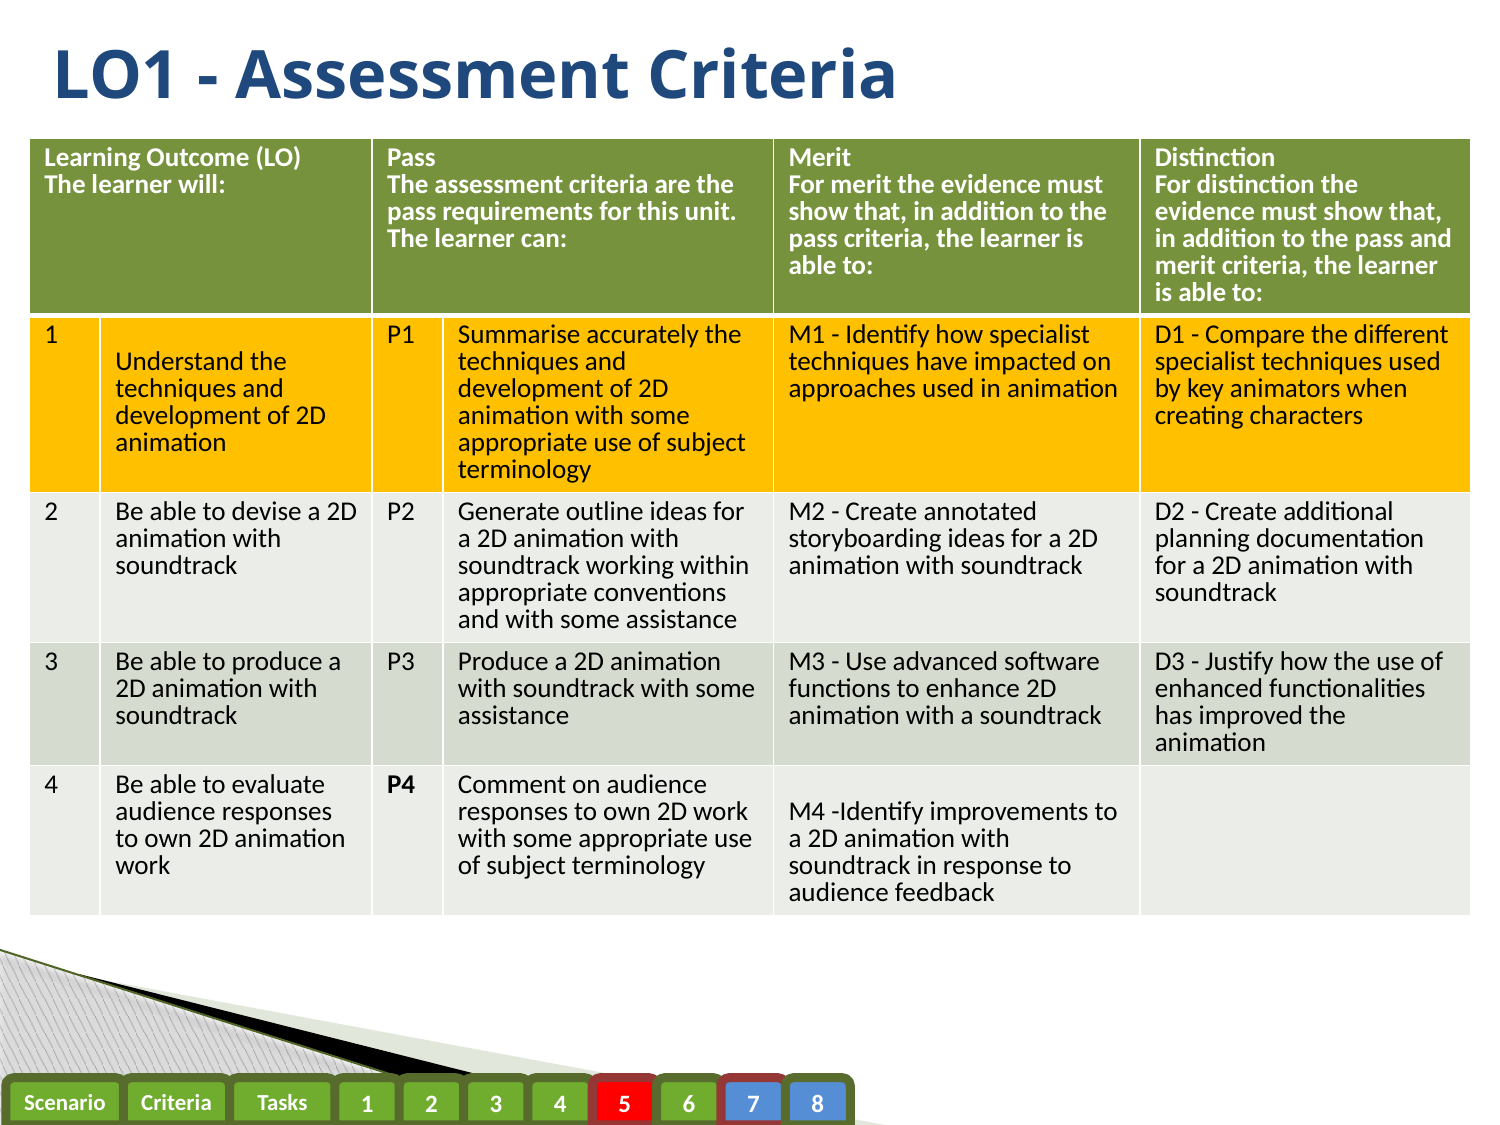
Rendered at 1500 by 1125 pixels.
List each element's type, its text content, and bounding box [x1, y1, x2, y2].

table_cell P1 [373, 318, 442, 492]
table_cell Summarise accurately the techniques and development of 2D animation with some appropriate use of subject terminology [444, 318, 773, 492]
table_header Pass The assessment criteria are the pass requirements for this unit. The learner can: [373, 139, 773, 313]
table_header Distinction For distinction the evidence must show that, in addition to the pass and merit criteria, the learner is able to: [1141, 139, 1470, 313]
table_cell D1 - Compare the different specialist techniques used by key animators when creating characters [1141, 318, 1470, 492]
title LO1 - Assessment Criteria [37, 19, 1471, 126]
table_cell D3 - Justify how the use of enhanced functionalities has improved the animation [1141, 643, 1470, 765]
table_cell Be able to produce a 2D animation with soundtrack [101, 643, 371, 765]
table_cell 3 [30, 643, 99, 765]
table_cell D2 - Create additional planning documentation for a 2D animation with soundtrack [1141, 493, 1470, 642]
table_cell Be able to evaluate audience responses to own 2D animation work [101, 766, 371, 915]
table_cell Produce a 2D animation with soundtrack with some assistance [444, 643, 773, 765]
table_cell P4 [373, 766, 442, 915]
table_header Merit For merit the evidence must show that, in addition to the pass criteria, the learner is able to: [774, 139, 1139, 313]
table_cell M2 - Create annotated storyboarding ideas for a 2D animation with soundtrack [774, 493, 1139, 642]
table_cell P2 [373, 493, 442, 642]
table_cell Comment on audience responses to own 2D work with some appropriate use of subject terminology [444, 766, 773, 915]
table_cell Be able to devise a 2D animation with soundtrack [101, 493, 371, 642]
table_cell [1141, 766, 1470, 915]
table_cell M3 - Use advanced software functions to enhance 2D animation with a soundtrack [774, 643, 1139, 765]
table_header Learning Outcome (LO) The learner will: [30, 139, 371, 313]
table_cell Understand the techniques and development of 2D animation [101, 318, 371, 492]
table_cell 1 [30, 318, 99, 492]
table_cell M4 -Identify improvements to a 2D animation with soundtrack in response to audience feedback [774, 766, 1139, 915]
table_cell Generate outline ideas for a 2D animation with soundtrack working within appropriate conventions and with some assistance [444, 493, 773, 642]
table_cell M1 - Identify how specialist techniques have impacted on approaches used in animation [774, 318, 1139, 492]
table_cell 2 [30, 493, 99, 642]
table_cell P3 [373, 643, 442, 765]
table_cell 4 [30, 766, 99, 915]
